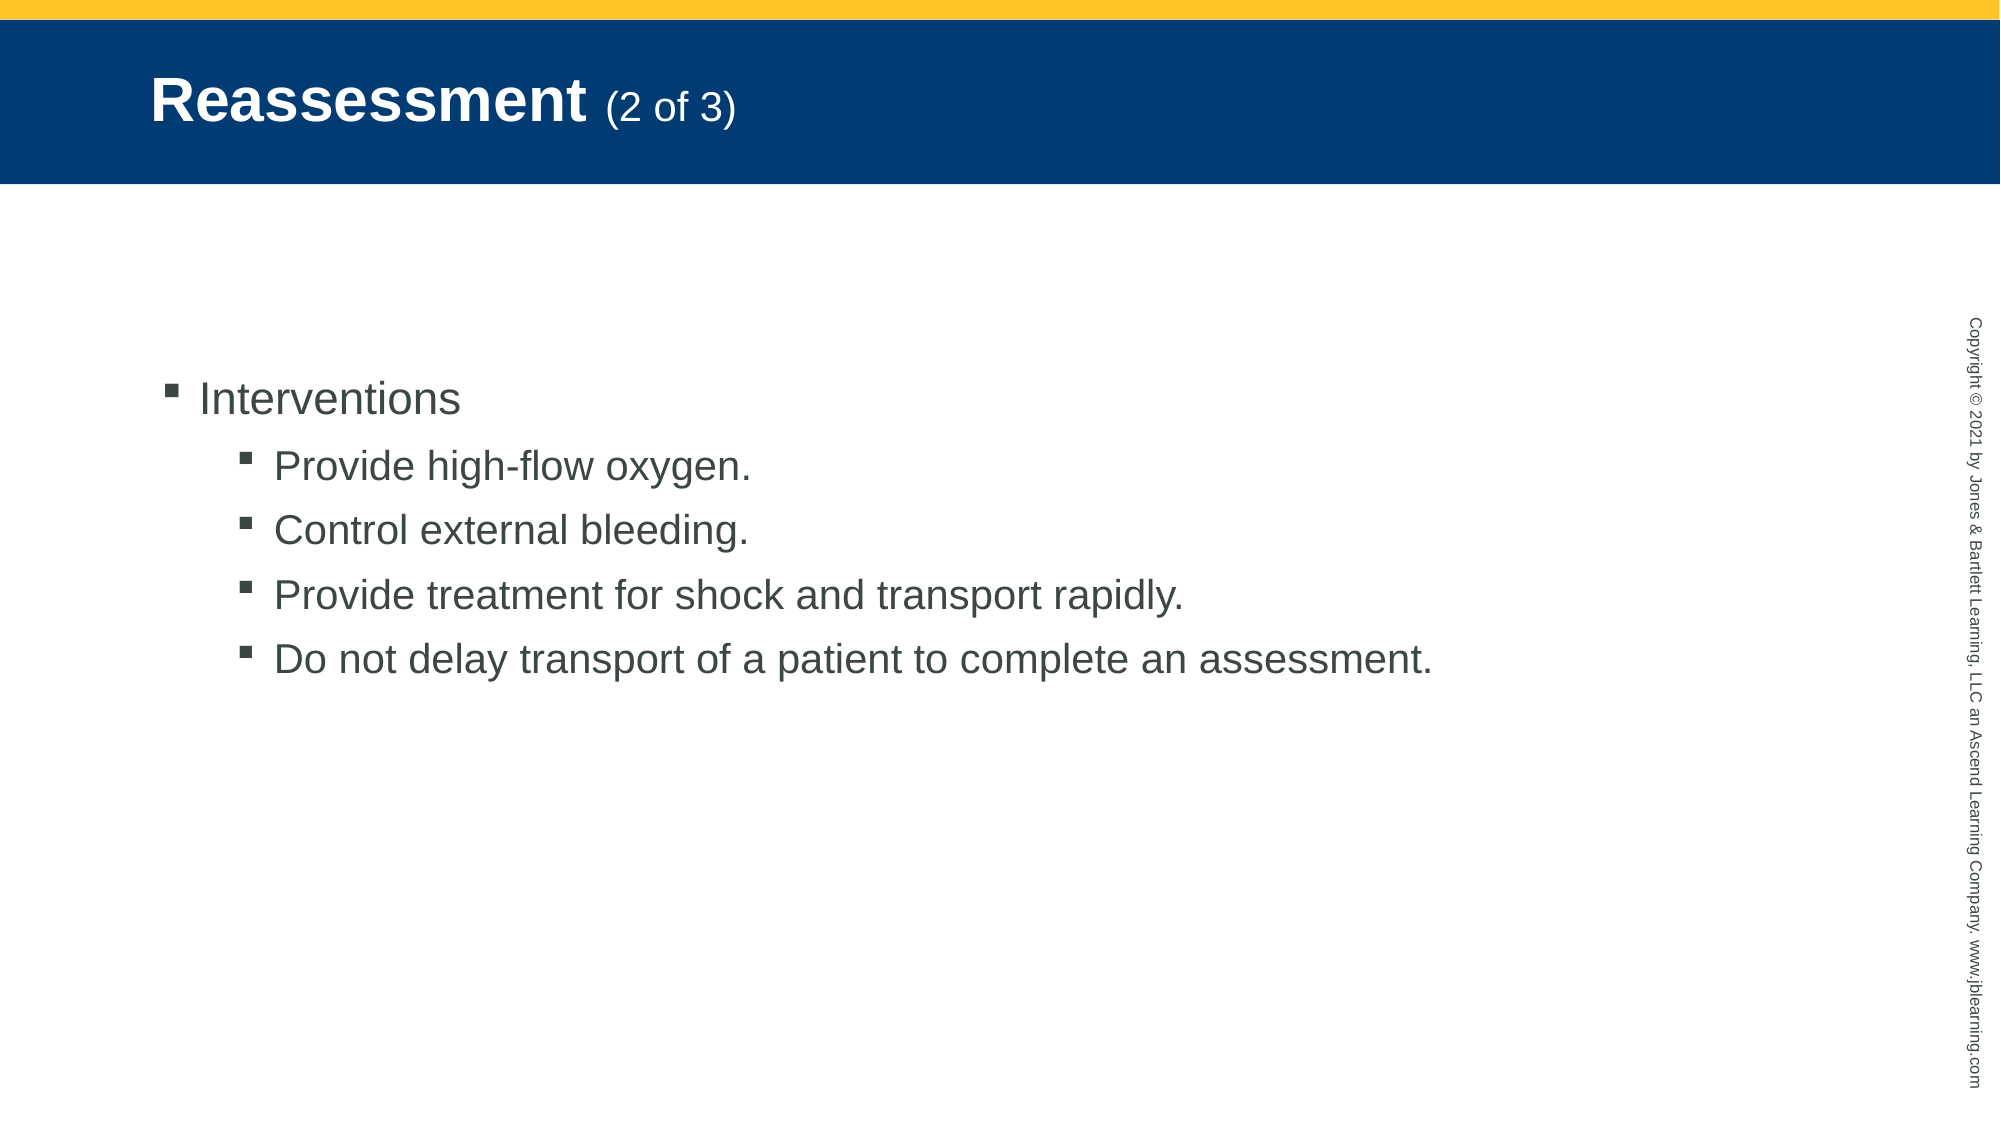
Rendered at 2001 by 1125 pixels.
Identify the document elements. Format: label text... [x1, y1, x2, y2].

list Interventions Provide high-flow oxygen. Control external bleeding. Provide treatment for shock and transport rapidly. Do not delay transport of a patient to complete an assessment. [146, 361, 1859, 1016]
title Reassessment (2 of 3) [0, 19, 2000, 185]
